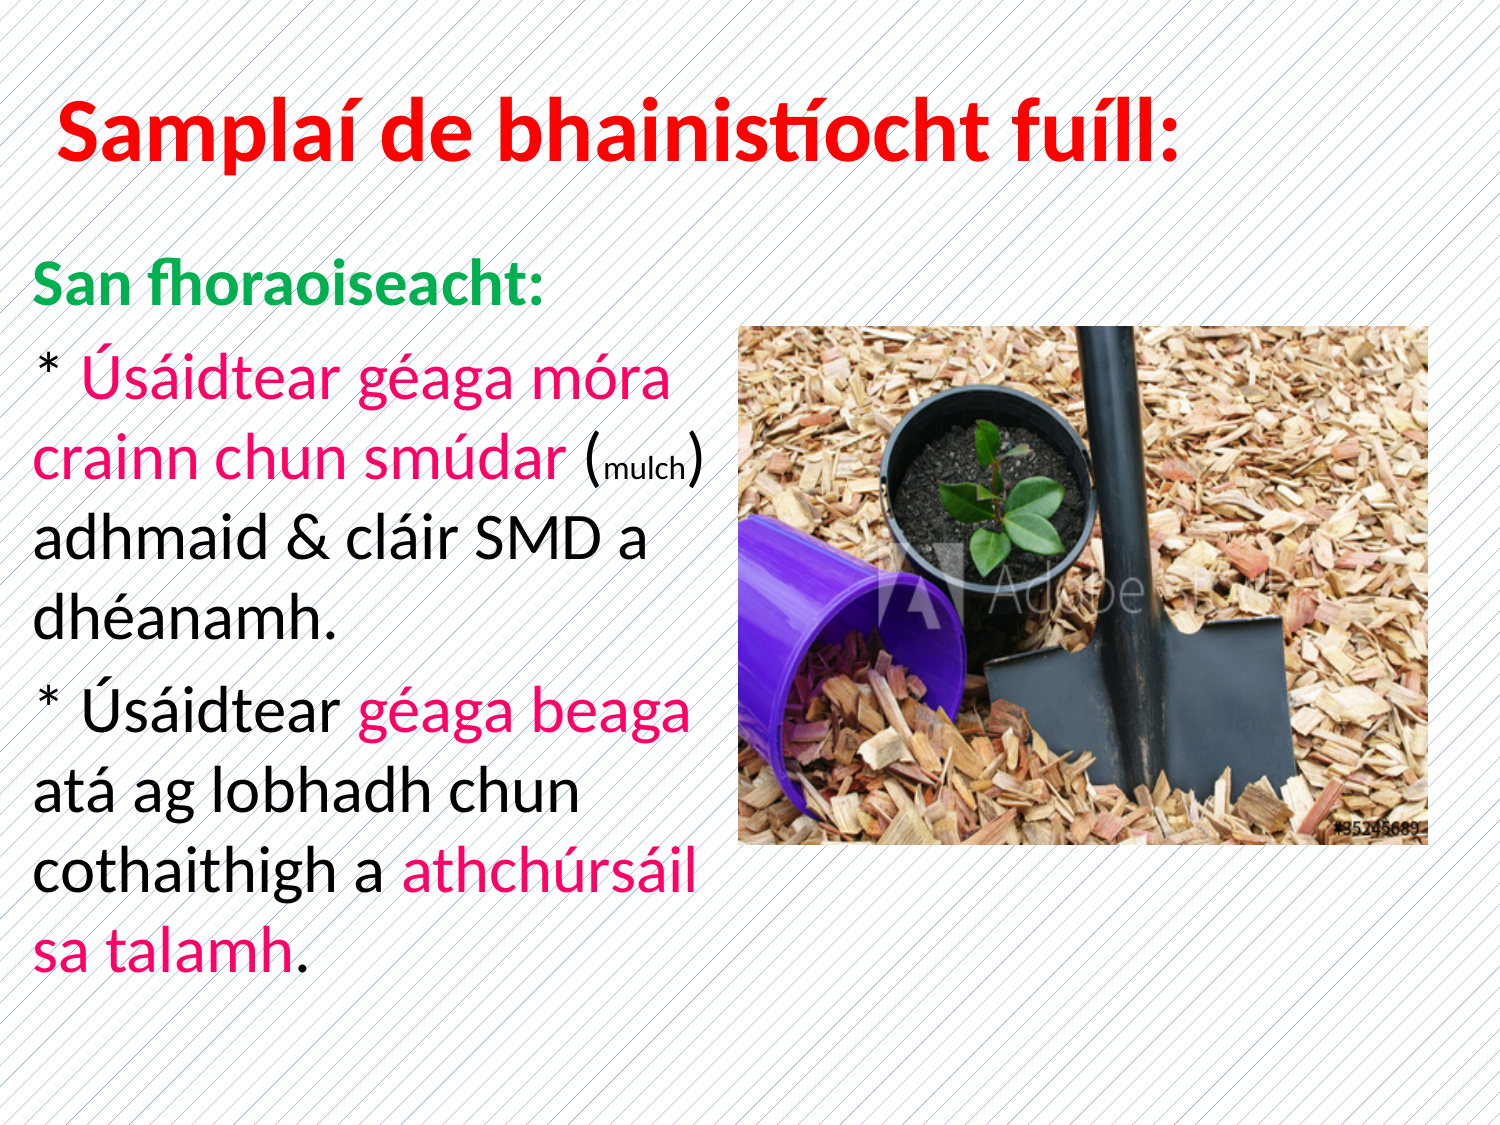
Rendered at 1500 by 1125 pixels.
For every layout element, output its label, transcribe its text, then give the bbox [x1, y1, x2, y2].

title Samplaí de bhainistíocht fuíll: [41, 30, 1392, 219]
picture [737, 325, 1428, 846]
list San fhoraoiseacht: * Úsáidtear géaga móra crainn chun smúdar (mulch) adhmaid & cláir SMD a dhéanamh. * Úsáidtear géaga beaga atá ag lobhadh chun cothaithigh a athchúrsáil sa talamh. [17, 231, 759, 1041]
